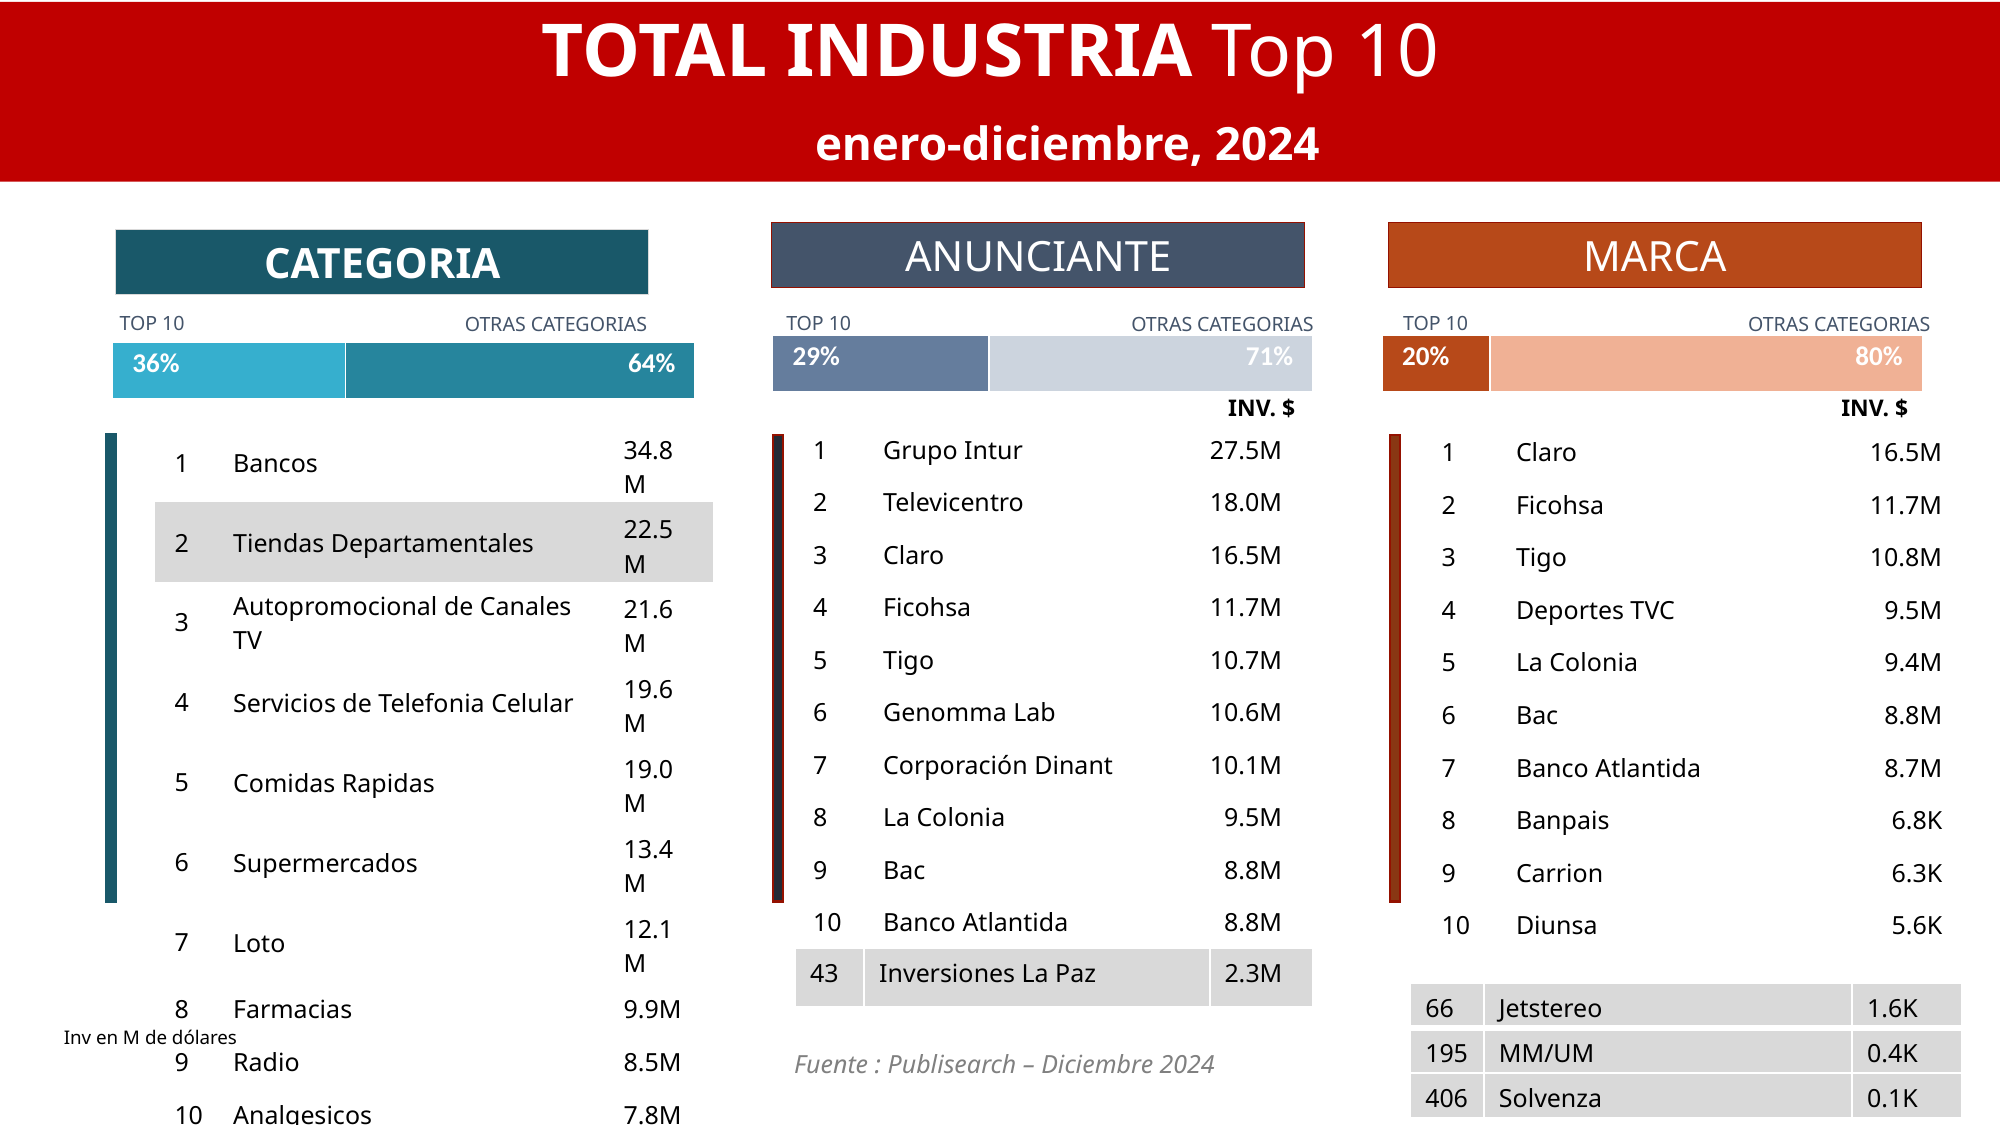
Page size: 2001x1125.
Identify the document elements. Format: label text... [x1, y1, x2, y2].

table_cell 8.8M [1190, 895, 1302, 947]
table_cell 6 [1422, 688, 1496, 740]
table_header 71% [990, 336, 1312, 391]
table_cell 9 [1422, 845, 1496, 898]
table_cell 195 [1411, 1031, 1483, 1072]
table_cell Supermercados [231, 822, 604, 902]
table_cell 7 [793, 737, 863, 790]
text_box OTRAS CATEGORIAS [410, 304, 662, 341]
table_cell 10 [155, 1088, 231, 1125]
table_header 20% [1383, 336, 1489, 391]
text_box MARCA [1388, 222, 1922, 288]
text_box INV. $ [1213, 386, 1311, 429]
text_box [772, 434, 784, 903]
table_cell 9.5M [1798, 583, 1962, 635]
table_header 2.3M [1211, 949, 1312, 1006]
table_cell 10.8M [1798, 530, 1962, 583]
table_cell 6.3K [1798, 845, 1962, 898]
table_header 1 [793, 422, 863, 475]
table_cell 11.7M [1190, 580, 1302, 632]
table_cell Servicios de Telefonia Celular [231, 662, 604, 742]
table_cell 5 [1422, 635, 1496, 688]
table_cell Analgesicos [231, 1088, 604, 1125]
table_cell 7 [155, 902, 231, 982]
table_cell Corporación Dinant [863, 737, 1190, 790]
table_cell Bac [863, 842, 1190, 895]
table_cell 19.6M [604, 662, 713, 742]
table_cell 5.6K [1798, 898, 1962, 950]
table_cell Solvenza [1485, 1074, 1851, 1117]
table_cell Deportes TVC [1496, 583, 1798, 635]
table_cell Banpais [1496, 793, 1798, 845]
table_cell 4 [1422, 583, 1496, 635]
text_box OTRAS CATEGORIAS [1693, 304, 1946, 343]
table_cell 0.1K [1853, 1074, 1961, 1117]
table_cell 16.5M [1190, 527, 1302, 580]
text_box CATEGORIA [115, 229, 649, 295]
table_cell 8.7M [1798, 740, 1962, 793]
table_cell 22.5M [604, 502, 713, 582]
table_cell 2 [793, 475, 863, 527]
table_cell 9.9M [604, 982, 713, 1035]
table_cell 9 [793, 842, 863, 895]
table_cell 8.8M [1798, 688, 1962, 740]
text_box ANUNCIANTE [771, 222, 1305, 288]
table_header 27.5M [1190, 422, 1302, 475]
table_cell 2 [1422, 477, 1496, 530]
table_header 64% [346, 343, 694, 398]
table_header 1 [1422, 425, 1496, 477]
table_cell 10 [793, 895, 863, 947]
table_cell 6 [793, 685, 863, 737]
table_header 29% [773, 336, 988, 391]
table_cell 13.4M [604, 822, 713, 902]
table_cell Ficohsa [863, 580, 1190, 632]
table_header 1 [155, 422, 231, 502]
text_box TOP 10 [771, 303, 950, 342]
table_cell 4 [155, 662, 231, 742]
table_cell 7 [1422, 740, 1496, 793]
table_header Bancos [231, 422, 604, 502]
text_box [1389, 434, 1401, 903]
table_header Grupo Intur [863, 422, 1190, 475]
text_box Fuente : Publisearch – Diciembre 2024 [779, 1041, 1231, 1087]
table_cell Ficohsa [1496, 477, 1798, 530]
table_cell 10.7M [1190, 632, 1302, 685]
table_cell La Colonia [1496, 635, 1798, 688]
table_header Jetstereo [1485, 984, 1851, 1025]
table_cell MM/UM [1485, 1031, 1851, 1072]
table_cell 5 [793, 632, 863, 685]
table_cell 7.8M [604, 1088, 713, 1125]
table_cell Tiendas Departamentales [231, 502, 604, 582]
table_cell Carrion [1496, 845, 1798, 898]
text_box INV. $ [1826, 386, 1924, 429]
table_header 1.6K [1853, 984, 1961, 1025]
table_cell 4 [793, 580, 863, 632]
table_cell 10 [1422, 898, 1496, 950]
table_cell 6.8K [1798, 793, 1962, 845]
table_header 66 [1411, 984, 1483, 1025]
table_cell 0.4K [1853, 1031, 1961, 1072]
table_cell 3 [155, 582, 231, 662]
text_box [0, 149, 2000, 182]
text_box TOP 10 [1388, 303, 1566, 342]
text_box TOTAL INDUSTRIA Top 10 [0, 0, 2000, 149]
table_cell Banco Atlantida [1496, 740, 1798, 793]
text_box Inv en M de dólares [48, 1018, 155, 1056]
table_header Inversiones La Paz [865, 949, 1209, 1006]
table_cell 3 [1422, 530, 1496, 583]
table_cell Tigo [1496, 530, 1798, 583]
table_cell 12.1M [604, 902, 713, 982]
table_cell Genomma Lab [863, 685, 1190, 737]
table_cell 21.6M [604, 582, 713, 662]
table_cell 2 [155, 502, 231, 582]
table_cell 10.1M [1190, 737, 1302, 790]
table_cell 8 [155, 982, 231, 1035]
table_cell 9.5M [1190, 790, 1302, 842]
text_box [105, 434, 117, 903]
table_cell 8 [793, 790, 863, 842]
table_header 43 [796, 949, 863, 1006]
table_cell Farmacias [231, 982, 604, 1035]
text_box enero-diciembre, 2024 [410, 107, 1725, 177]
table_cell 10.6M [1190, 685, 1302, 737]
table_cell 406 [1411, 1074, 1483, 1117]
table_cell Diunsa [1496, 898, 1798, 950]
table_cell Banco Atlantida [863, 895, 1190, 947]
table_cell Tigo [863, 632, 1190, 685]
table_cell 19.0M [604, 742, 713, 822]
table_cell 9 [155, 1035, 231, 1088]
table_cell 3 [793, 527, 863, 580]
table_cell La Colonia [863, 790, 1190, 842]
table_cell Autopromocional de Canales TV [231, 582, 604, 662]
table_header 34.8M [604, 422, 713, 502]
table_cell 5 [155, 742, 231, 822]
table_cell 8.5M [604, 1035, 713, 1088]
table_cell 8 [1422, 793, 1496, 845]
table_cell Bac [1496, 688, 1798, 740]
table_cell Claro [863, 527, 1190, 580]
table_cell Comidas Rapidas [231, 742, 604, 822]
text_box TOP 10 [104, 303, 283, 342]
text_box OTRAS CATEGORIAS [1077, 304, 1329, 343]
table_cell Televicentro [863, 475, 1190, 527]
table_cell 11.7M [1798, 477, 1962, 530]
table_header 80% [1491, 336, 1922, 391]
table_cell 18.0M [1190, 475, 1302, 527]
table_cell Radio [231, 1035, 604, 1088]
table_cell 6 [155, 822, 231, 902]
table_cell 8.8M [1190, 842, 1302, 895]
table_cell 9.4M [1798, 635, 1962, 688]
table_header 36% [113, 343, 345, 398]
table_header 16.5M [1798, 425, 1962, 477]
table_header Claro [1496, 425, 1798, 477]
table_cell Loto [231, 902, 604, 982]
